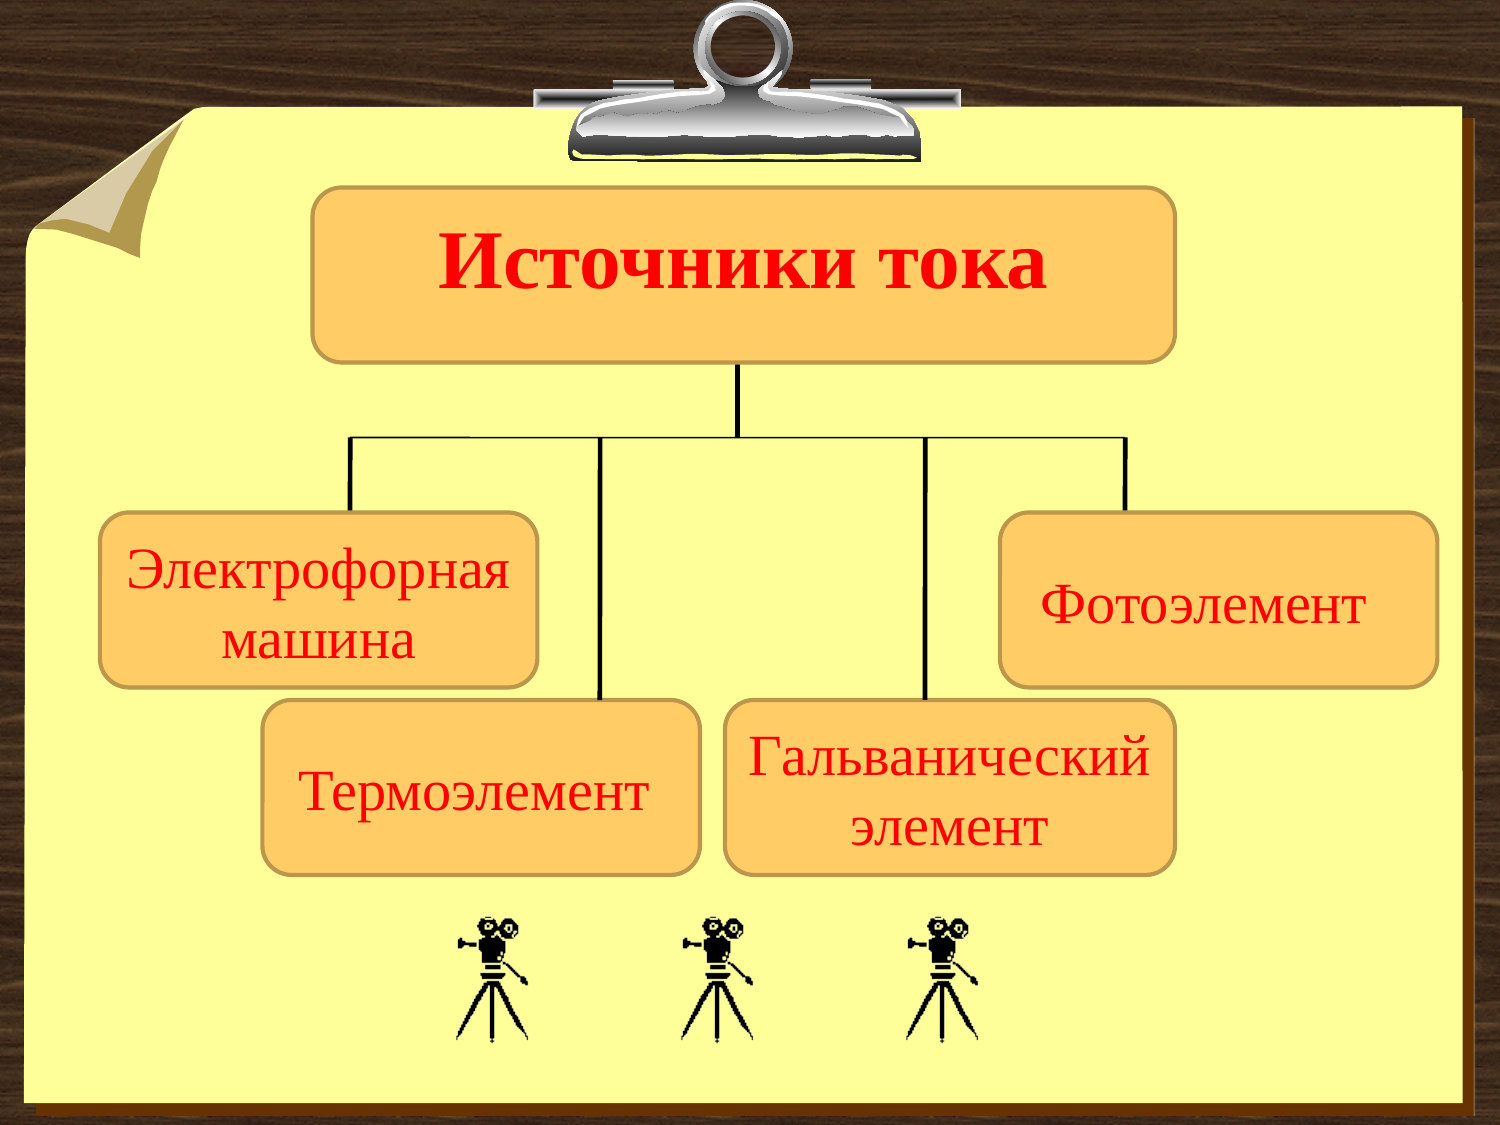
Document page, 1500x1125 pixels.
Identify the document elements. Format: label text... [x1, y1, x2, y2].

picture [899, 912, 988, 1047]
text_box Фотоэлемент [997, 510, 1440, 690]
picture [449, 912, 538, 1047]
text_box Гальванический элемент [722, 697, 1178, 878]
text_box Термоэлемент [260, 697, 703, 878]
picture [674, 912, 763, 1047]
text_box Источники тока [310, 185, 1178, 365]
picture [0, 0, 1500, 1125]
text_box Электрофорная машина [97, 510, 540, 690]
picture [710, 15, 775, 78]
